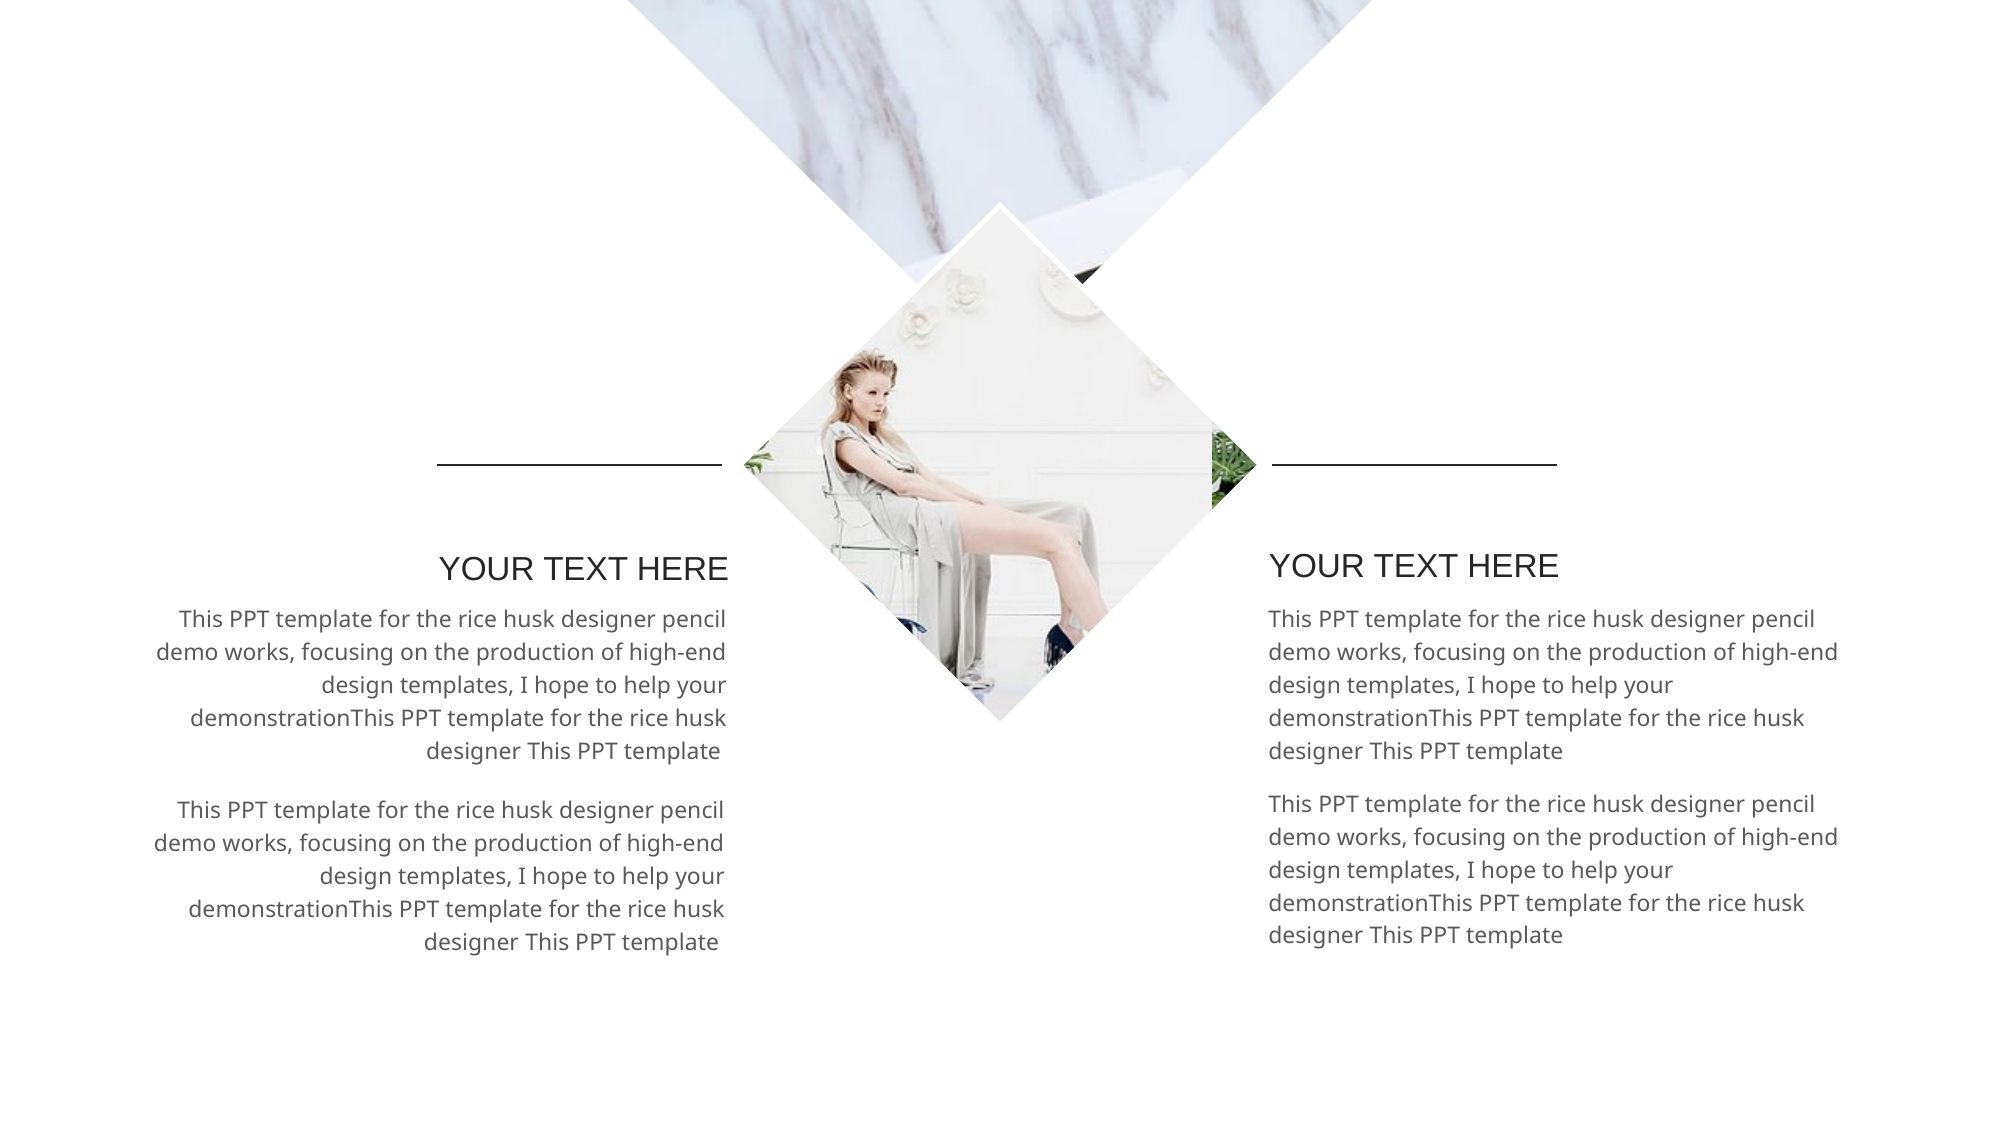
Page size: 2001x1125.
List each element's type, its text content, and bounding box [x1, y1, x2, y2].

text_box YOUR TEXT HERE [1239, 517, 1591, 600]
text_box This PPT template for the rice husk designer pencil demo works, focusing on the production of high-end design templates, I hope to help your demonstrationThis PPT template for the rice husk designer This PPT template [116, 783, 740, 986]
text_box [626, 0, 1374, 286]
text_box [738, 203, 1262, 727]
text_box This PPT template for the rice husk designer pencil demo works, focusing on the production of high-end design templates, I hope to help your demonstrationThis PPT template for the rice husk designer This PPT template [1253, 591, 1878, 776]
text_box This PPT template for the rice husk designer pencil demo works, focusing on the production of high-end design templates, I hope to help your demonstrationThis PPT template for the rice husk designer This PPT template [1253, 776, 1878, 979]
text_box This PPT template for the rice husk designer pencil demo works, focusing on the production of high-end design templates, I hope to help your demonstrationThis PPT template for the rice husk designer This PPT template [118, 591, 742, 795]
text_box YOUR TEXT HERE [408, 520, 760, 603]
